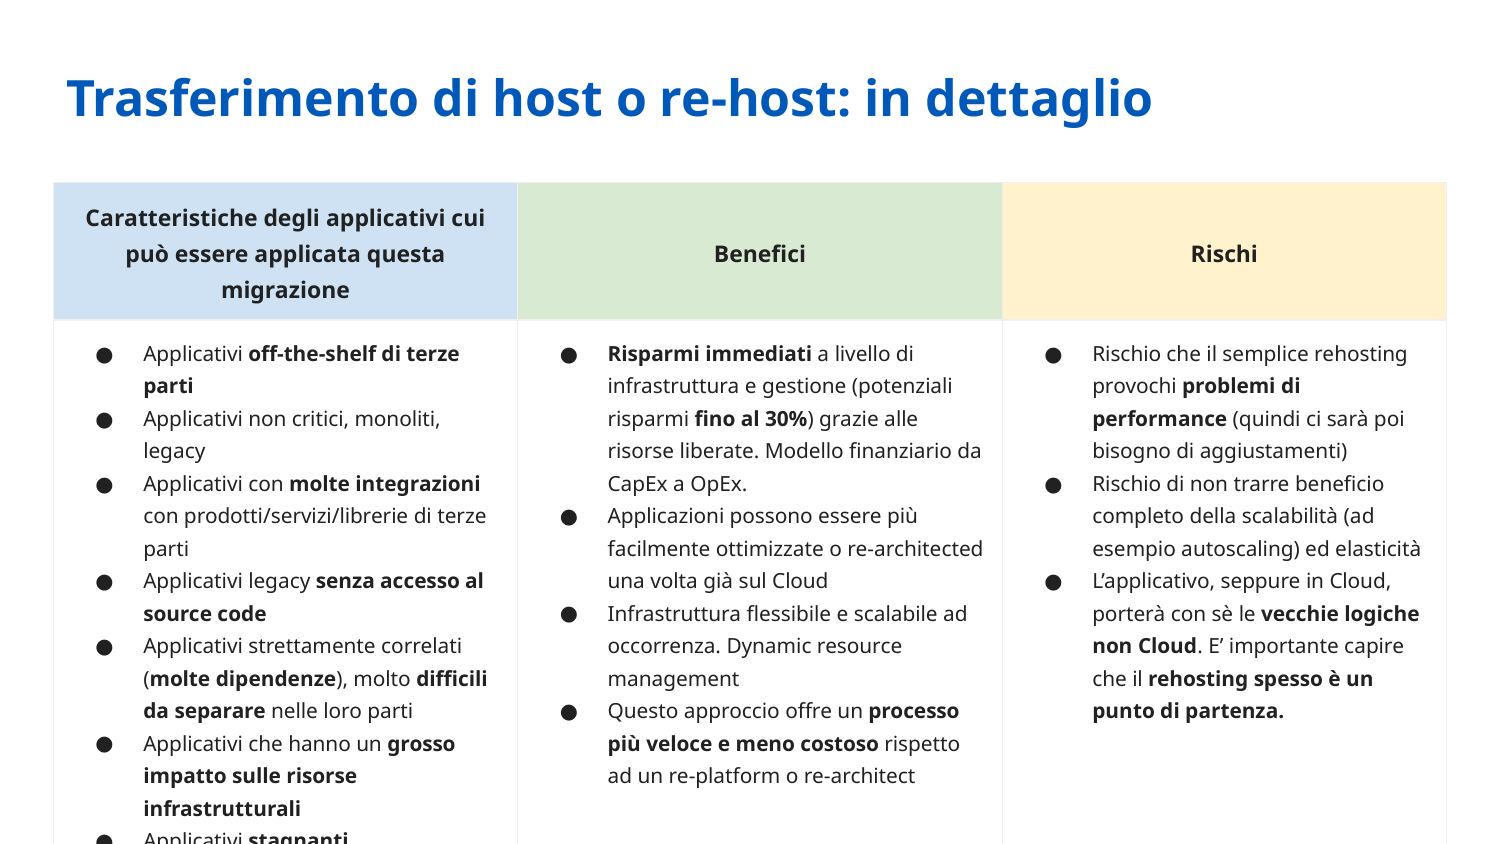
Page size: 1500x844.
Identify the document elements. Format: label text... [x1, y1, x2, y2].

table_cell Applicativi off-the-shelf di terze parti Applicativi non critici, monoliti, legacy Applicativi con molte integrazioni con prodotti/servizi/librerie di terze parti Applicativi legacy senza accesso al source code Applicativi strettamente correlati (molte dipendenze), molto difficili da separare nelle loro parti Applicativi che hanno un grosso impatto sulle risorse infrastrutturali Applicativi stagnanti [54, 321, 517, 844]
table_cell Rischio che il semplice rehosting provochi problemi di performance (quindi ci sarà poi bisogno di aggiustamenti) Rischio di non trarre beneficio completo della scalabilità (ad esempio autoscaling) ed elasticità L’applicativo, seppure in Cloud, porterà con sè le vecchie logiche non Cloud. E’ importante capire che il rehosting spesso è un punto di partenza. [1003, 321, 1446, 844]
title Trasferimento di host o re-host: in dettaglio [51, 51, 1449, 146]
table_header Rischi [1003, 183, 1446, 319]
table_cell Risparmi immediati a livello di infrastruttura e gestione (potenziali risparmi fino al 30%) grazie alle risorse liberate. Modello finanziario da CapEx a OpEx. Applicazioni possono essere più facilmente ottimizzate o re-architected una volta già sul Cloud Infrastruttura flessibile e scalabile ad occorrenza. Dynamic resource management Questo approccio offre un processo più veloce e meno costoso rispetto ad un re-platform o re-architect [518, 321, 1002, 844]
table_header Benefici [518, 183, 1002, 319]
table_header Caratteristiche degli applicativi cui può essere applicata questa migrazione [54, 183, 517, 319]
